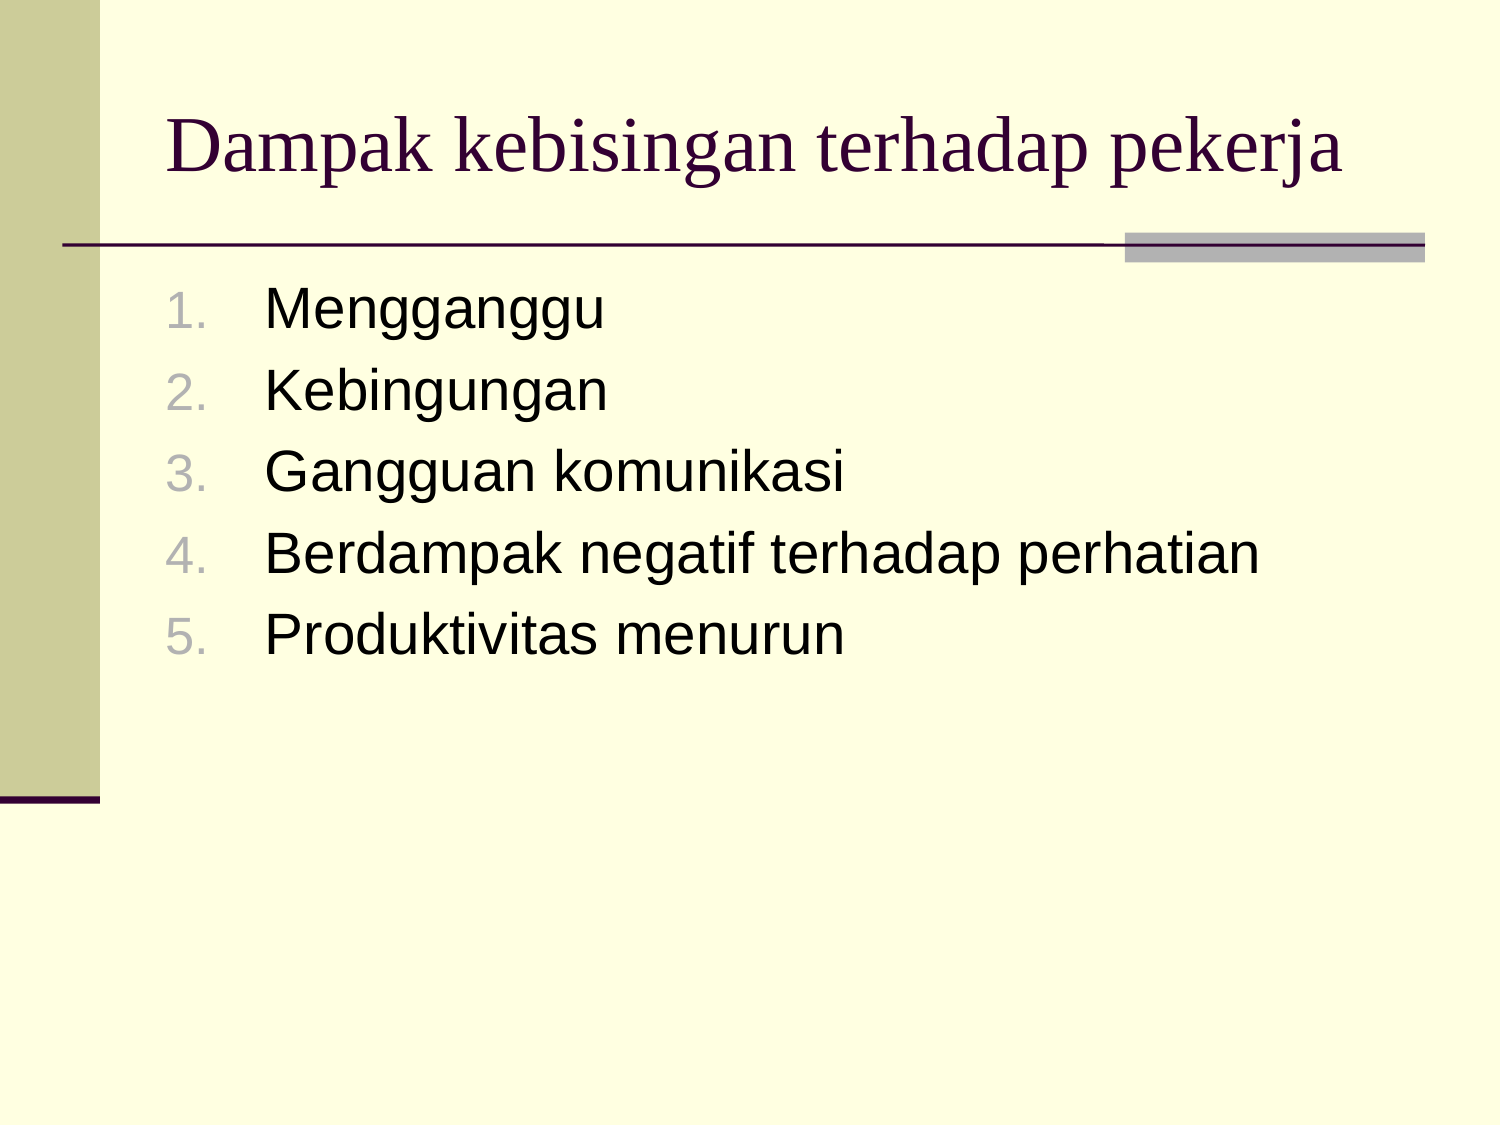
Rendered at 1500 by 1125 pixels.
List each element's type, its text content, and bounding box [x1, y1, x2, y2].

list Mengganggu Kebingungan Gangguan komunikasi Berdampak negatif terhadap perhatian Produktivitas menurun [149, 262, 1426, 1006]
title Dampak kebisingan terhadap pekerja [149, 45, 1426, 234]
